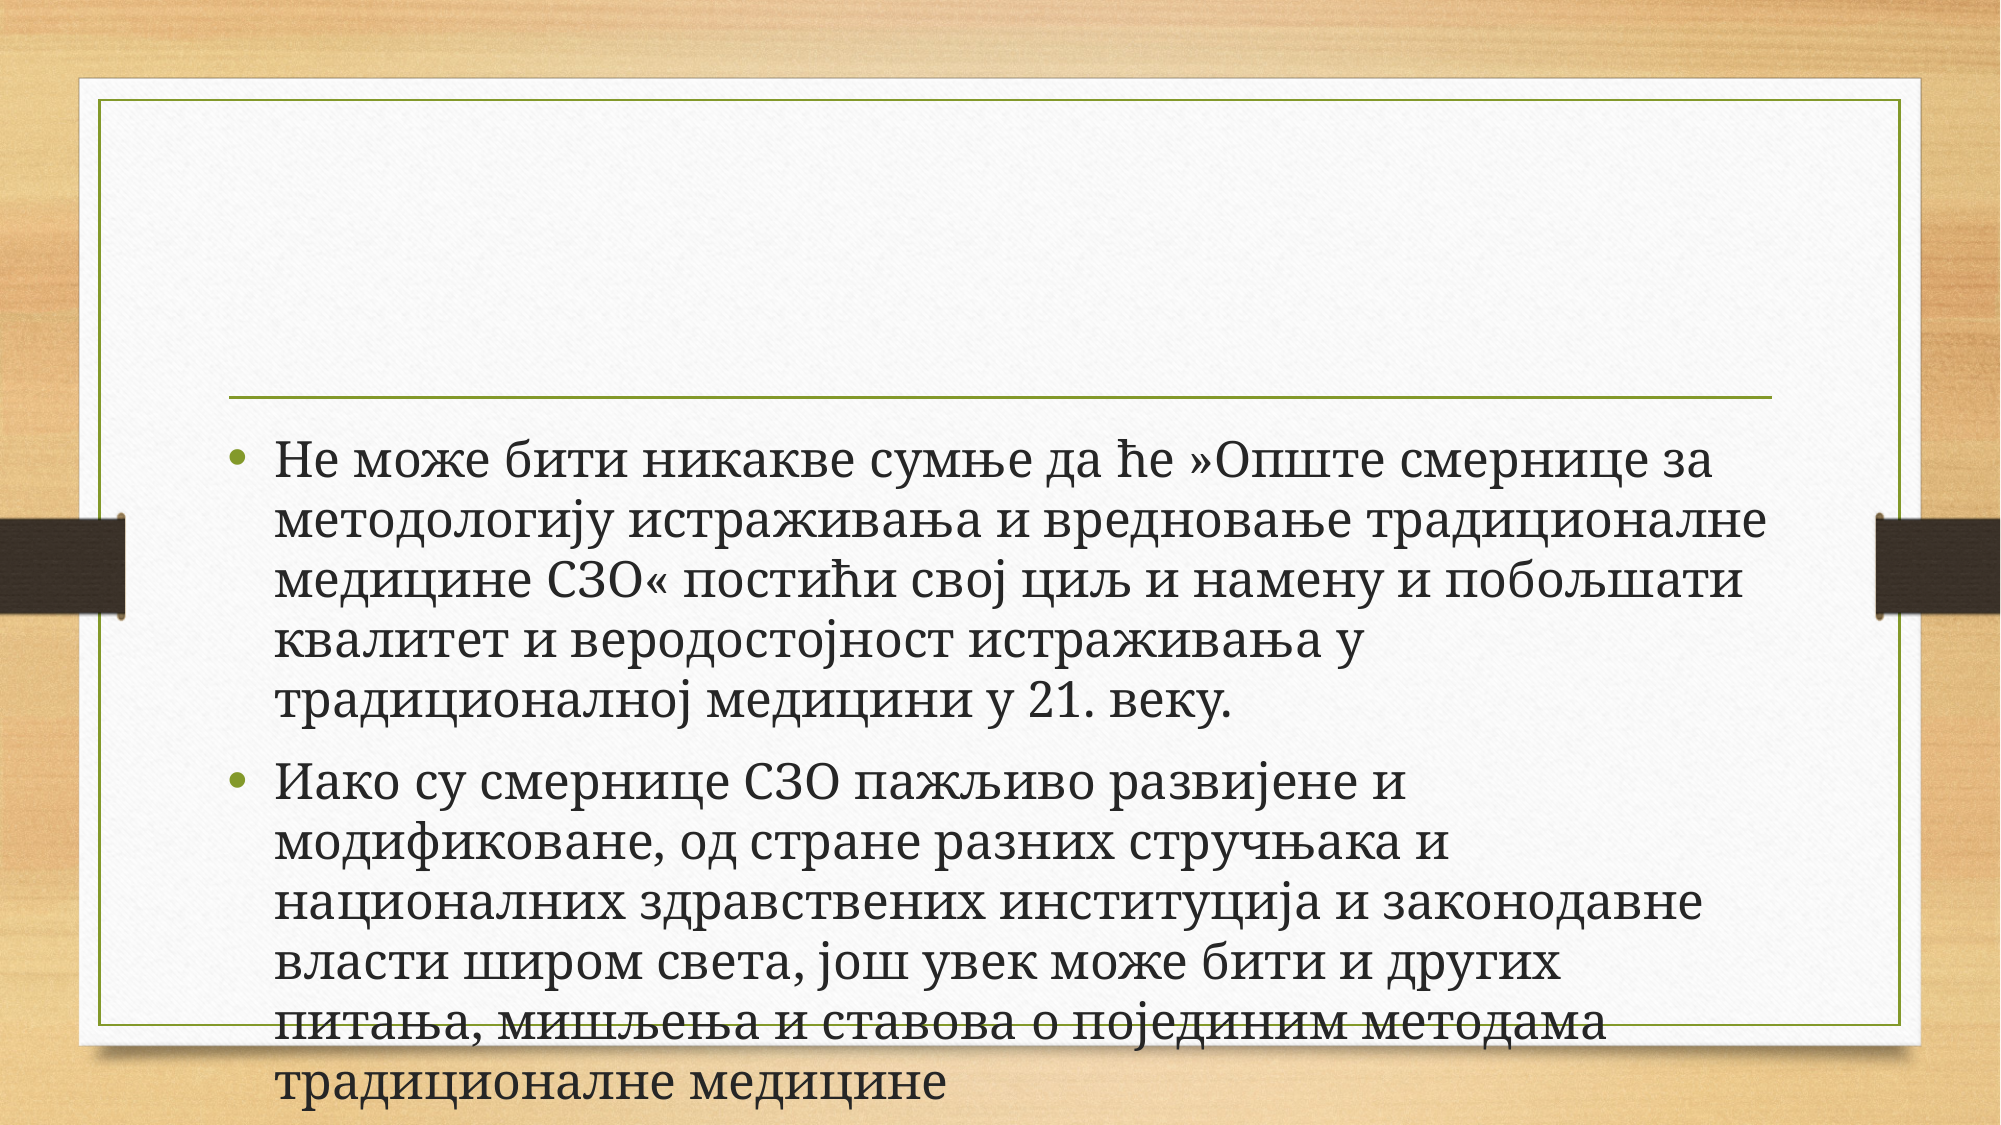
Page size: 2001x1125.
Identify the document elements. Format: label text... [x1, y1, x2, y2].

list Не може бити никакве сумње да ће »Опште смернице за методологију истраживања и вредновање традиционалне медицине СЗО« постићи свој циљ и намену и побољшати квалитет и веродостојност истраживања у традиционалној медицини у 21. веку. Иако су смернице СЗО пажљиво развијене и модификоване, од стране разних стручњака и националних здравствених институција и законодавне власти широм света, још увек може бити и других питања, мишљења и ставова о појединим методама традиционалне медицине [212, 419, 1788, 964]
picture [0, 0, 2001, 1125]
